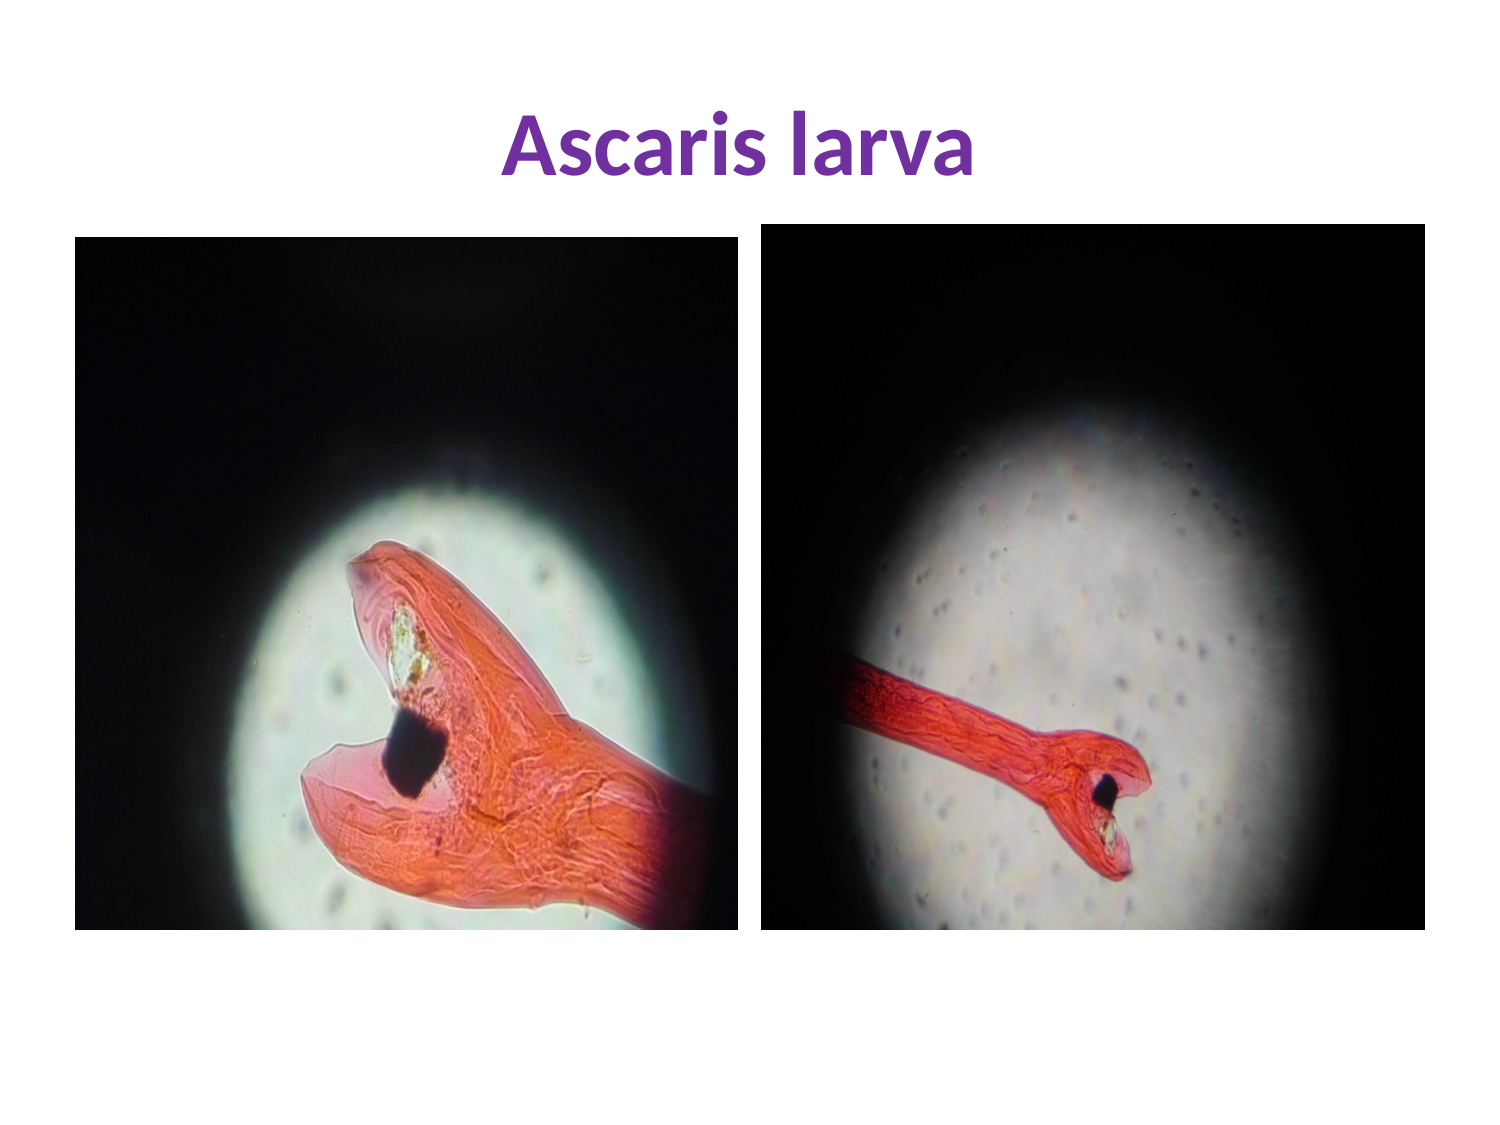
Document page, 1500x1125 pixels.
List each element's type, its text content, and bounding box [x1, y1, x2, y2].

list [761, 224, 1426, 930]
title Ascaris larva [75, 45, 1425, 233]
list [74, 237, 738, 930]
